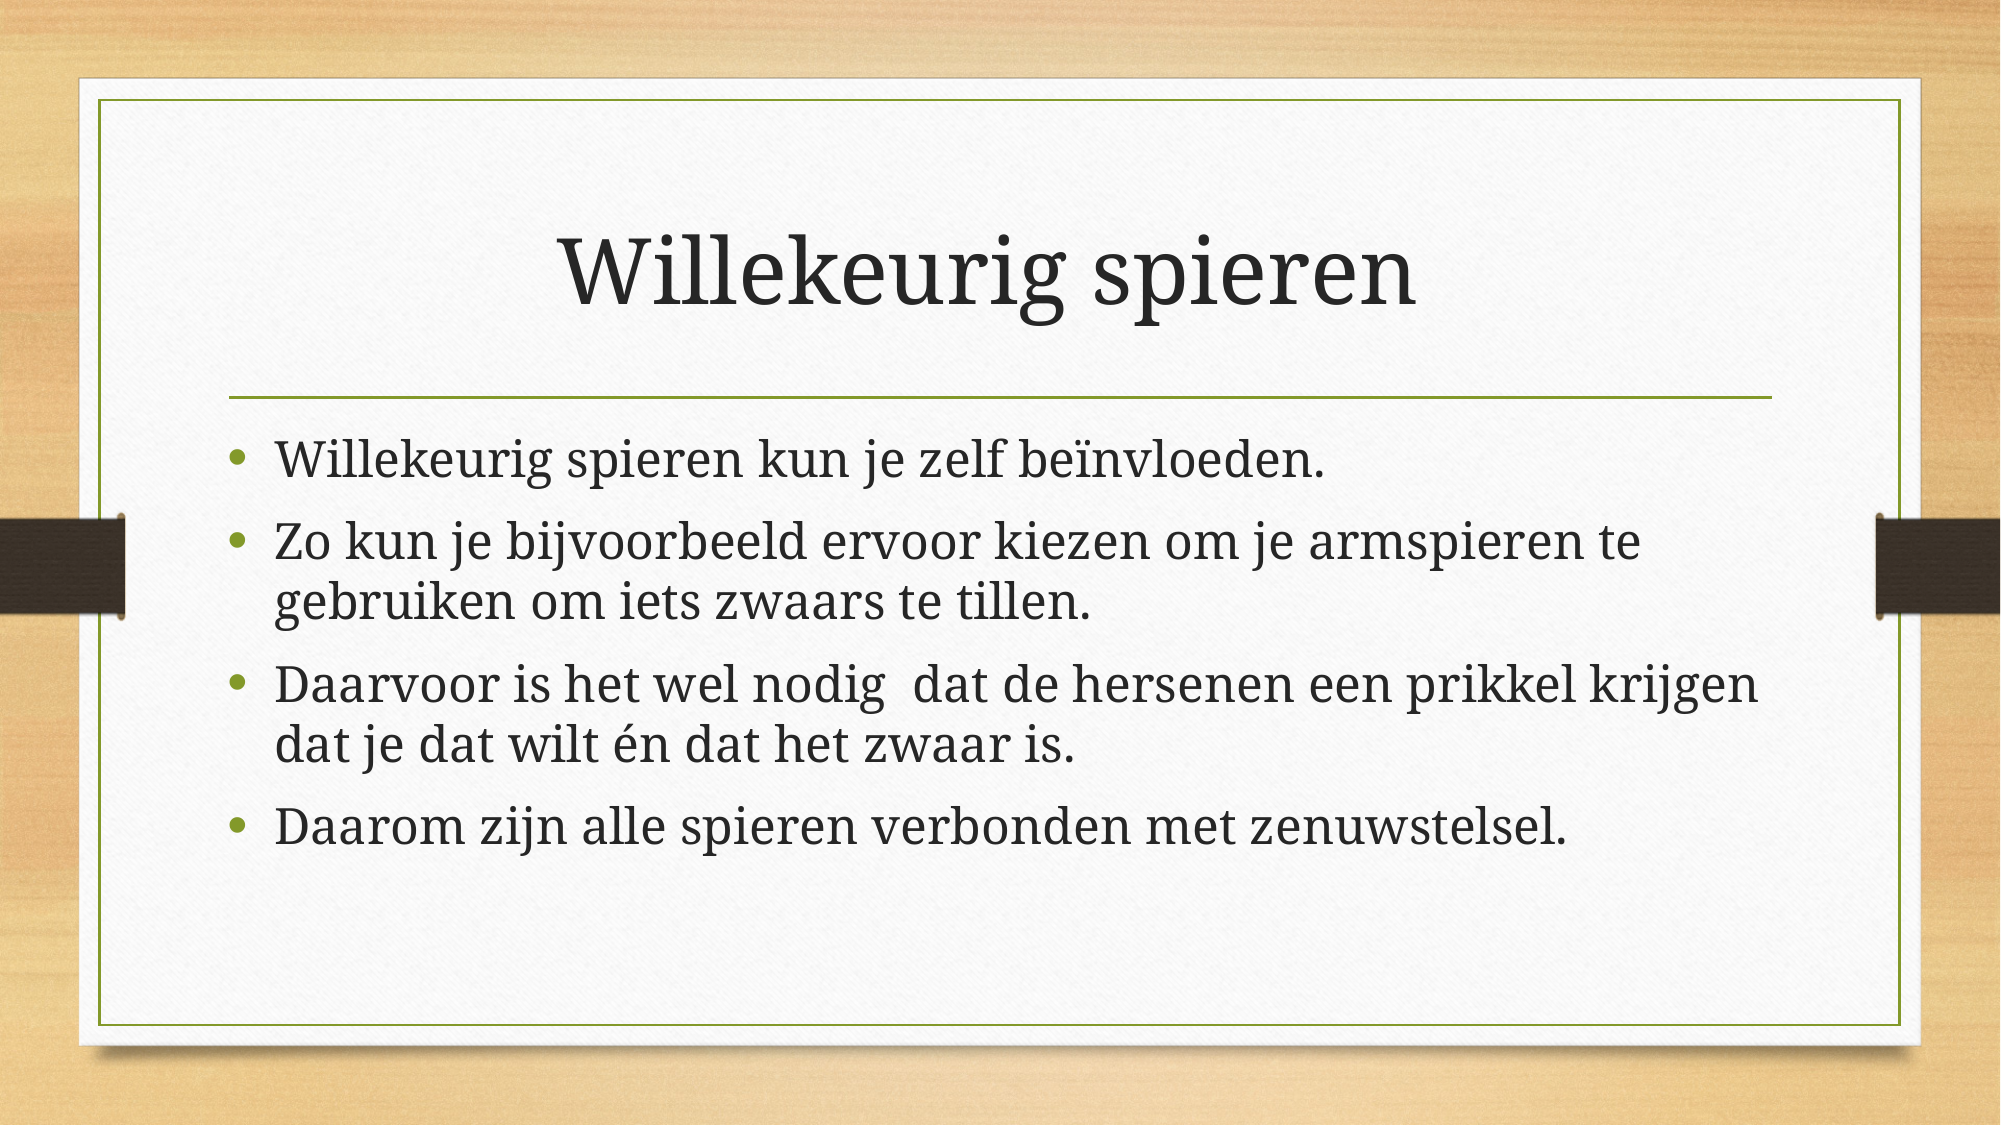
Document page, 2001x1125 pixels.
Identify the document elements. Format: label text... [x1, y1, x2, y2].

title Willekeurig spieren [212, 161, 1788, 375]
list Willekeurig spieren kun je zelf beïnvloeden. Zo kun je bijvoorbeeld ervoor kiezen om je armspieren te gebruiken om iets zwaars te tillen. Daarvoor is het wel nodig dat de hersenen een prikkel krijgen dat je dat wilt én dat het zwaar is. Daarom zijn alle spieren verbonden met zenuwstelsel. [212, 419, 1788, 964]
picture [0, 0, 2001, 1125]
